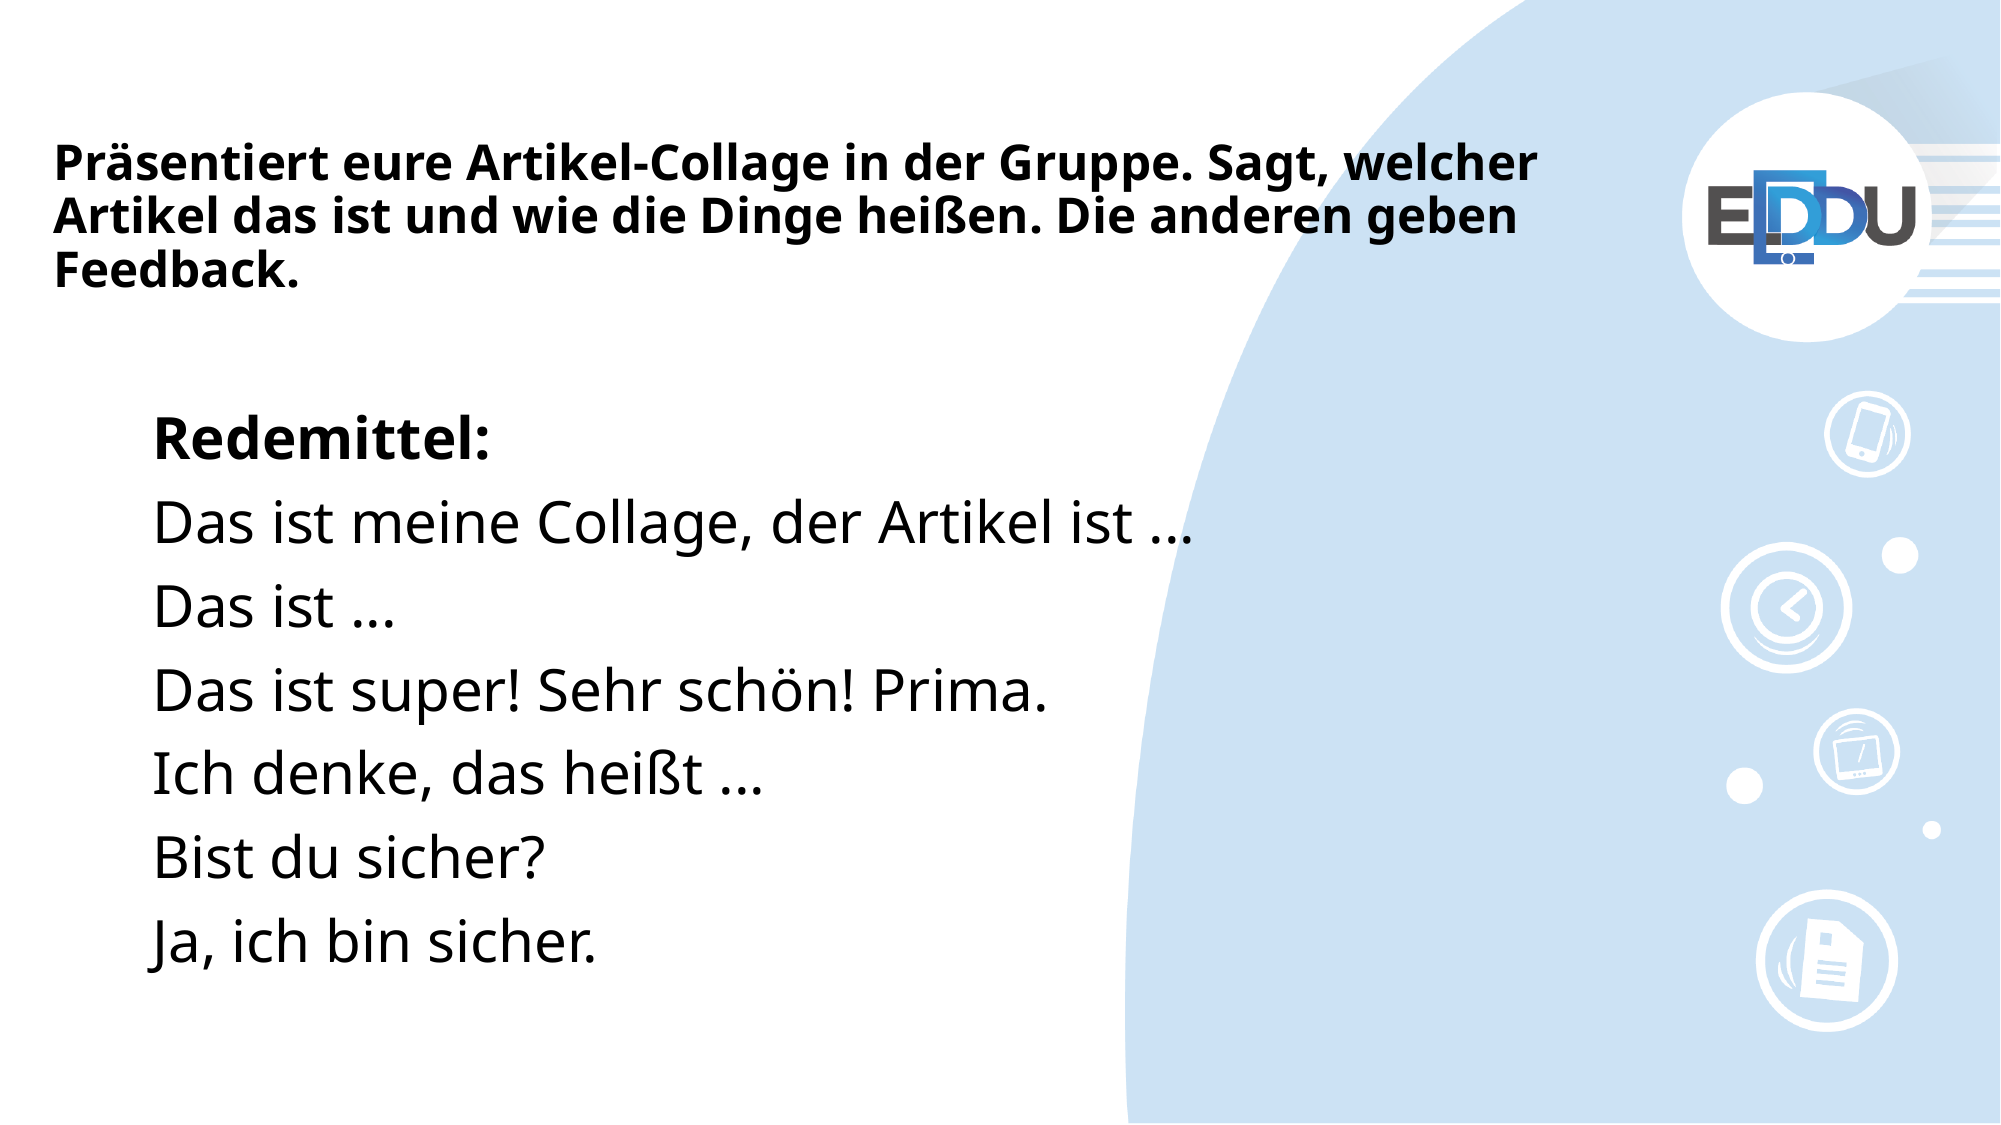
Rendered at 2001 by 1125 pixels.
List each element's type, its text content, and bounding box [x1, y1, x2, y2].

title Präsentiert eure Artikel-Collage in der Gruppe. Sagt, welcher Artikel das ist und wie die Dinge heißen. Die anderen geben Feedback. [38, 130, 1595, 306]
picture [0, 0, 2001, 1125]
list Redemittel: Das ist meine Collage, der Artikel ist ... Das ist ... Das ist super! Sehr schön! Prima. Ich denke, das heißt ... Bist du sicher? Ja, ich bin sicher. [137, 401, 1595, 1014]
